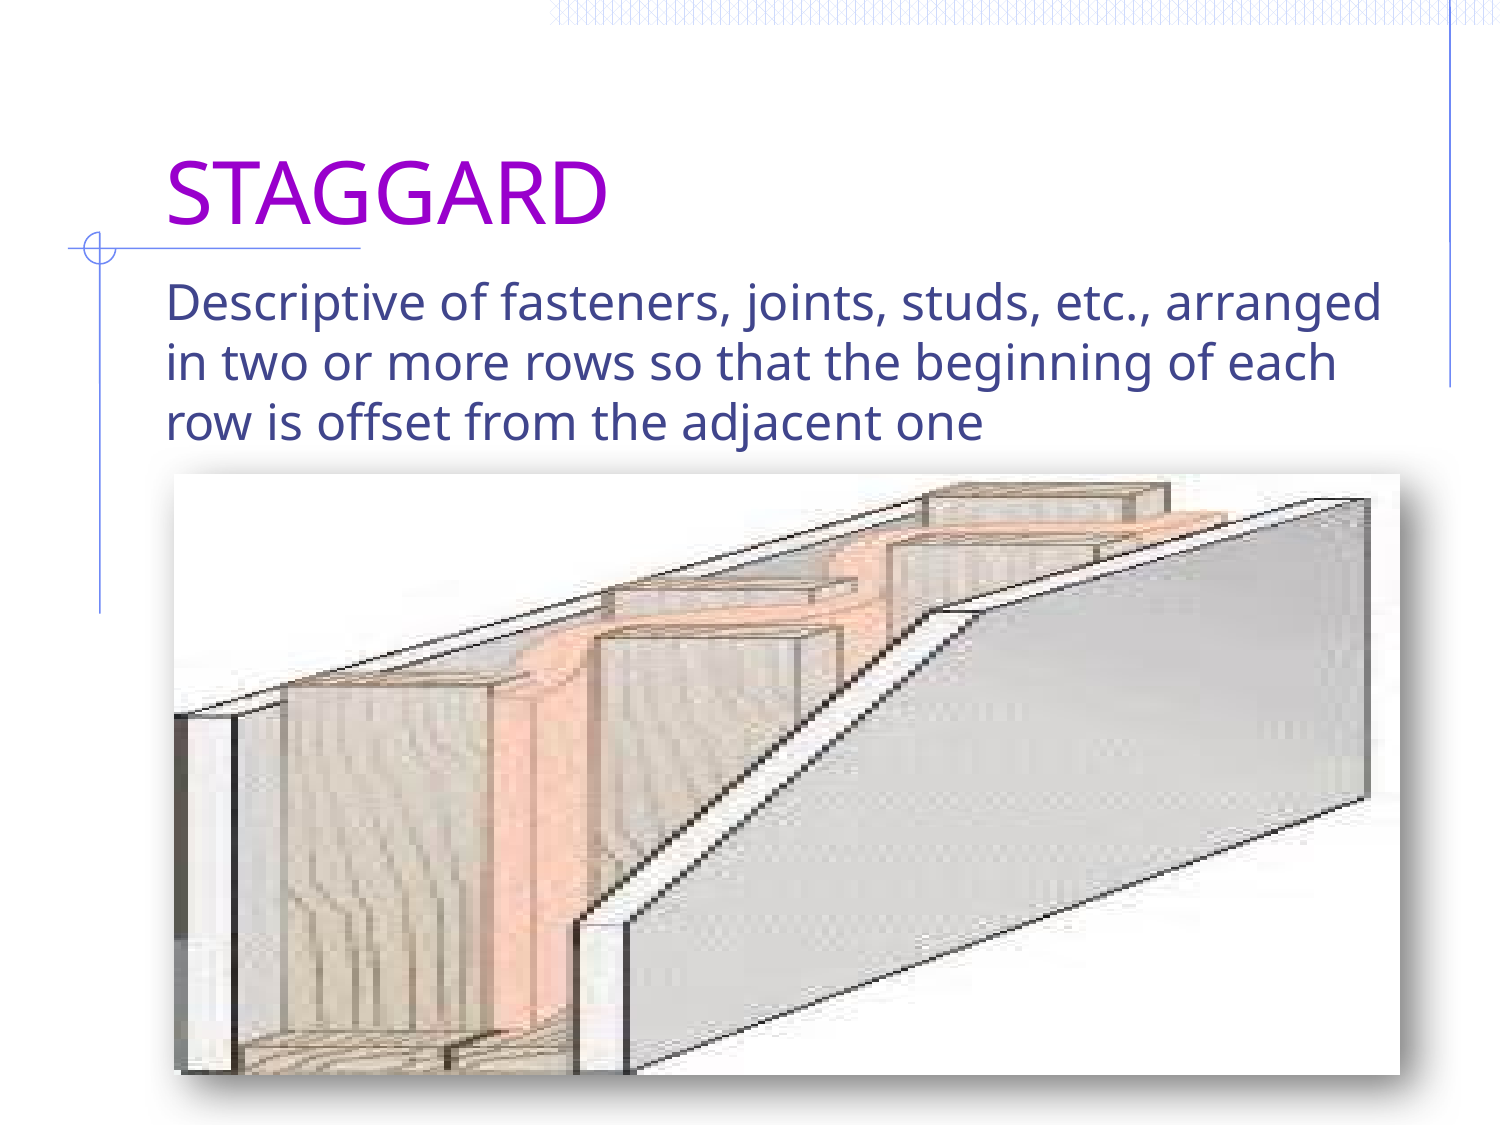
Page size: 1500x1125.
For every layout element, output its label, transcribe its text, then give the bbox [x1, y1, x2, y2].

list STAGGARD [150, 99, 738, 250]
picture [174, 474, 1401, 1076]
list Descriptive of fasteners, joints, studs, etc., arranged in two or more rows so that the beginning of each row is offset from the adjacent one [150, 262, 1425, 488]
